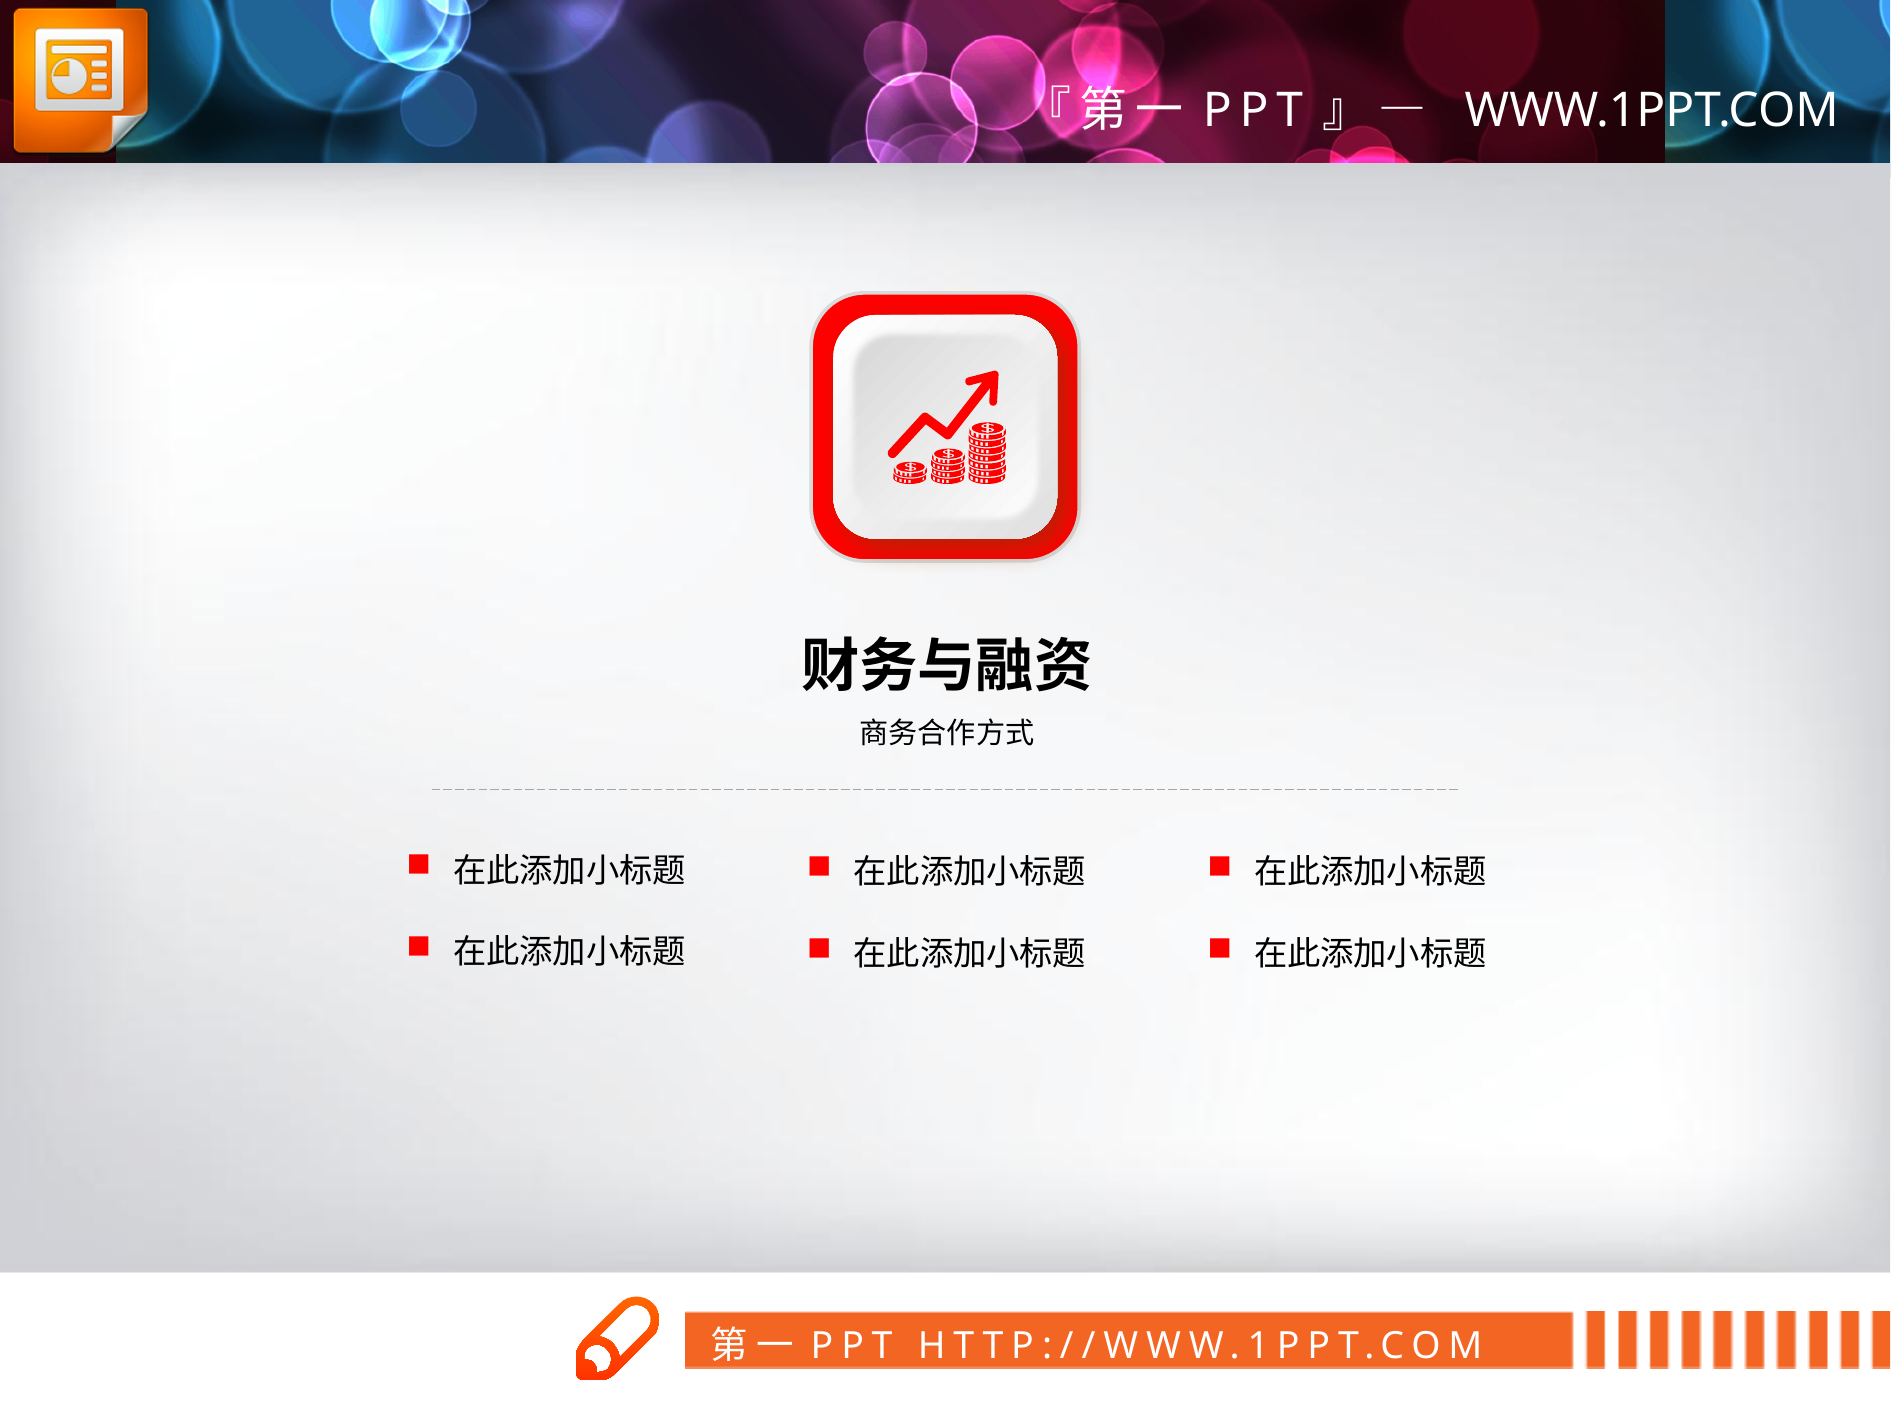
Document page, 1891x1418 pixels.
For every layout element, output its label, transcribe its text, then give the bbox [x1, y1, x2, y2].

text_box 财务与融资 [751, 621, 1143, 706]
text_box 在此添加小标题 [391, 841, 702, 896]
text_box 在此添加小标题 [391, 922, 702, 978]
picture [0, 0, 1891, 1275]
text_box 商务合作方式 [844, 706, 1050, 757]
text_box 在此添加小标题 [1192, 843, 1502, 898]
picture [685, 1311, 1891, 1369]
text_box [810, 292, 1080, 562]
text_box 在此添加小标题 [792, 924, 1102, 980]
text_box 在此添加小标题 [1192, 924, 1502, 980]
text_box 在此添加小标题 [792, 843, 1102, 898]
